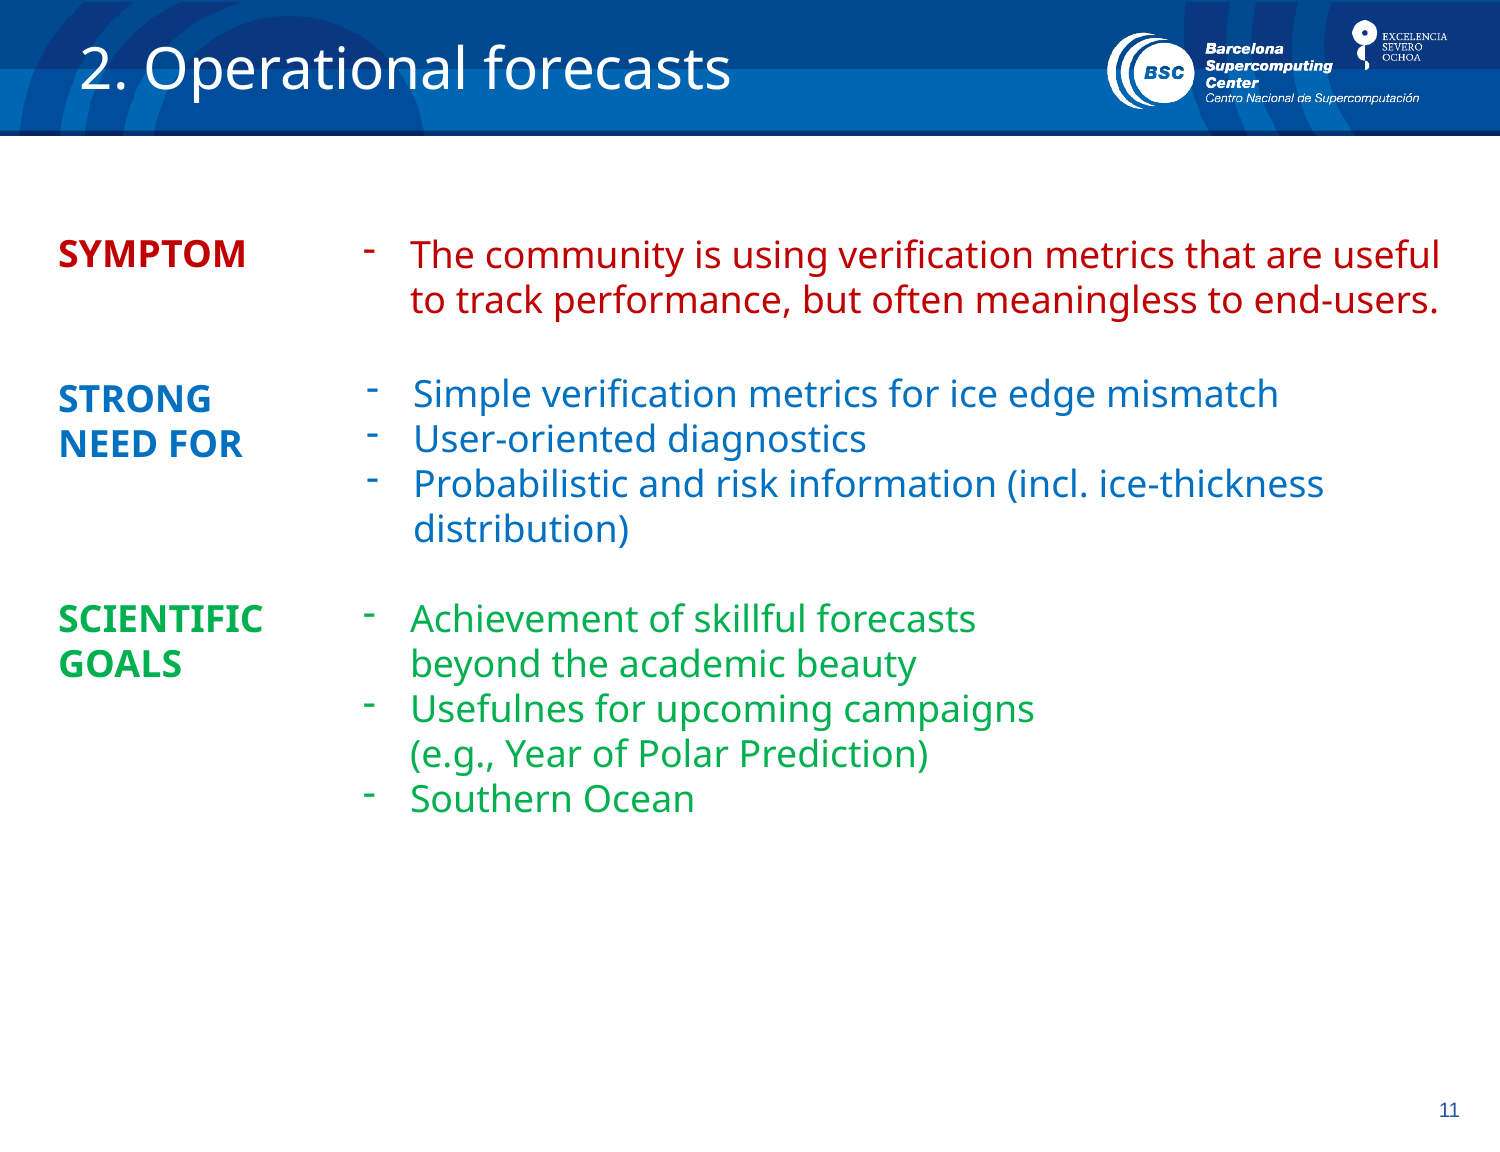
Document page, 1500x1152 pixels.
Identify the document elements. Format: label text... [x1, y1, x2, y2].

text_box The community is using verification metrics that are useful to track performance, but often meaningless to end-users. [348, 223, 1495, 374]
picture [0, 0, 1500, 136]
title 2. Operational forecasts [65, 23, 1081, 138]
text_box STRONG NEED FOR [43, 367, 290, 472]
text_box SCIENTIFIC GOALS [43, 587, 290, 693]
text_box Simple verification metrics for ice edge mismatch User-oriented diagnostics Probabilistic and risk information (incl. ice-thickness distribution) [351, 374, 1495, 558]
text_box SYMPTOM [43, 222, 290, 282]
text_box Achievement of skillful forecasts beyond the academic beauty Usefulnes for upcoming campaigns (e.g., Year of Polar Prediction) Southern Ocean [348, 587, 1053, 828]
